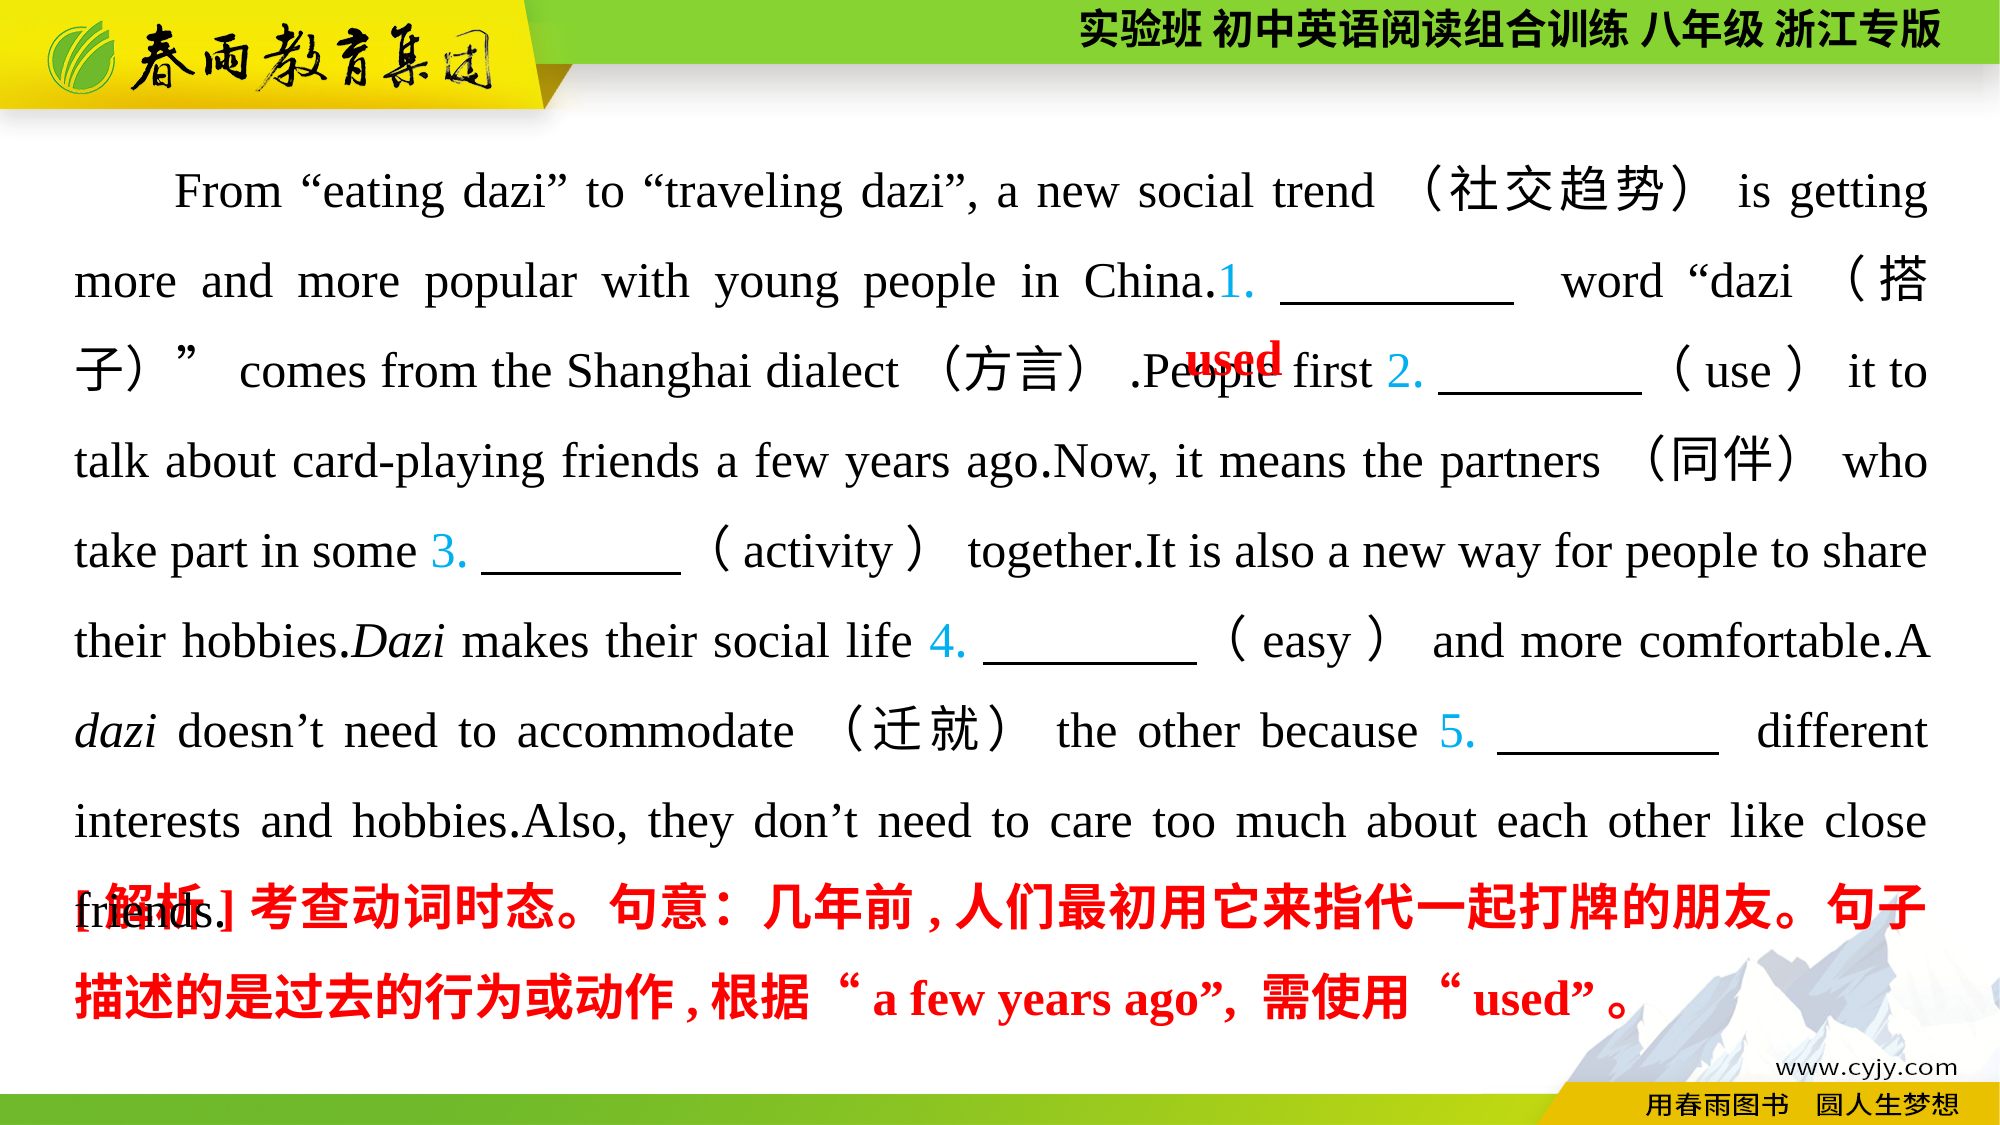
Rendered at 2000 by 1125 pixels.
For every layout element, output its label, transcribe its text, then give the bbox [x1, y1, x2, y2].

text_box used [1170, 318, 1298, 394]
list From “eating dazi” to “traveling dazi”, a new social trend（社交趋势）is getting more and more popular with young people in China.1. word “dazi（搭子）”comes from the Shanghai dialect（方言）.People first 2. （use）it to talk about card-playing friends a few years ago.Now, it means the partners（同伴）who take part in some 3. （activity）together.It is also a new way for people to share their hobbies.Dazi makes their social life 4. （easy）and more comfortable.A dazi doesn’t need to accommodate（迁就）the other because 5. different interests and hobbies.Also, they don’t need to care too much about each other like close friends. [59, 120, 1944, 851]
picture [0, 0, 2000, 1125]
text_box [解析]考查动词时态。句意：几年前,人们最初用它来指代一起打牌的朋友。句子描述的是过去的行为或动作,根据“a few years ago”, 需使用“used”。 [59, 851, 1944, 1033]
